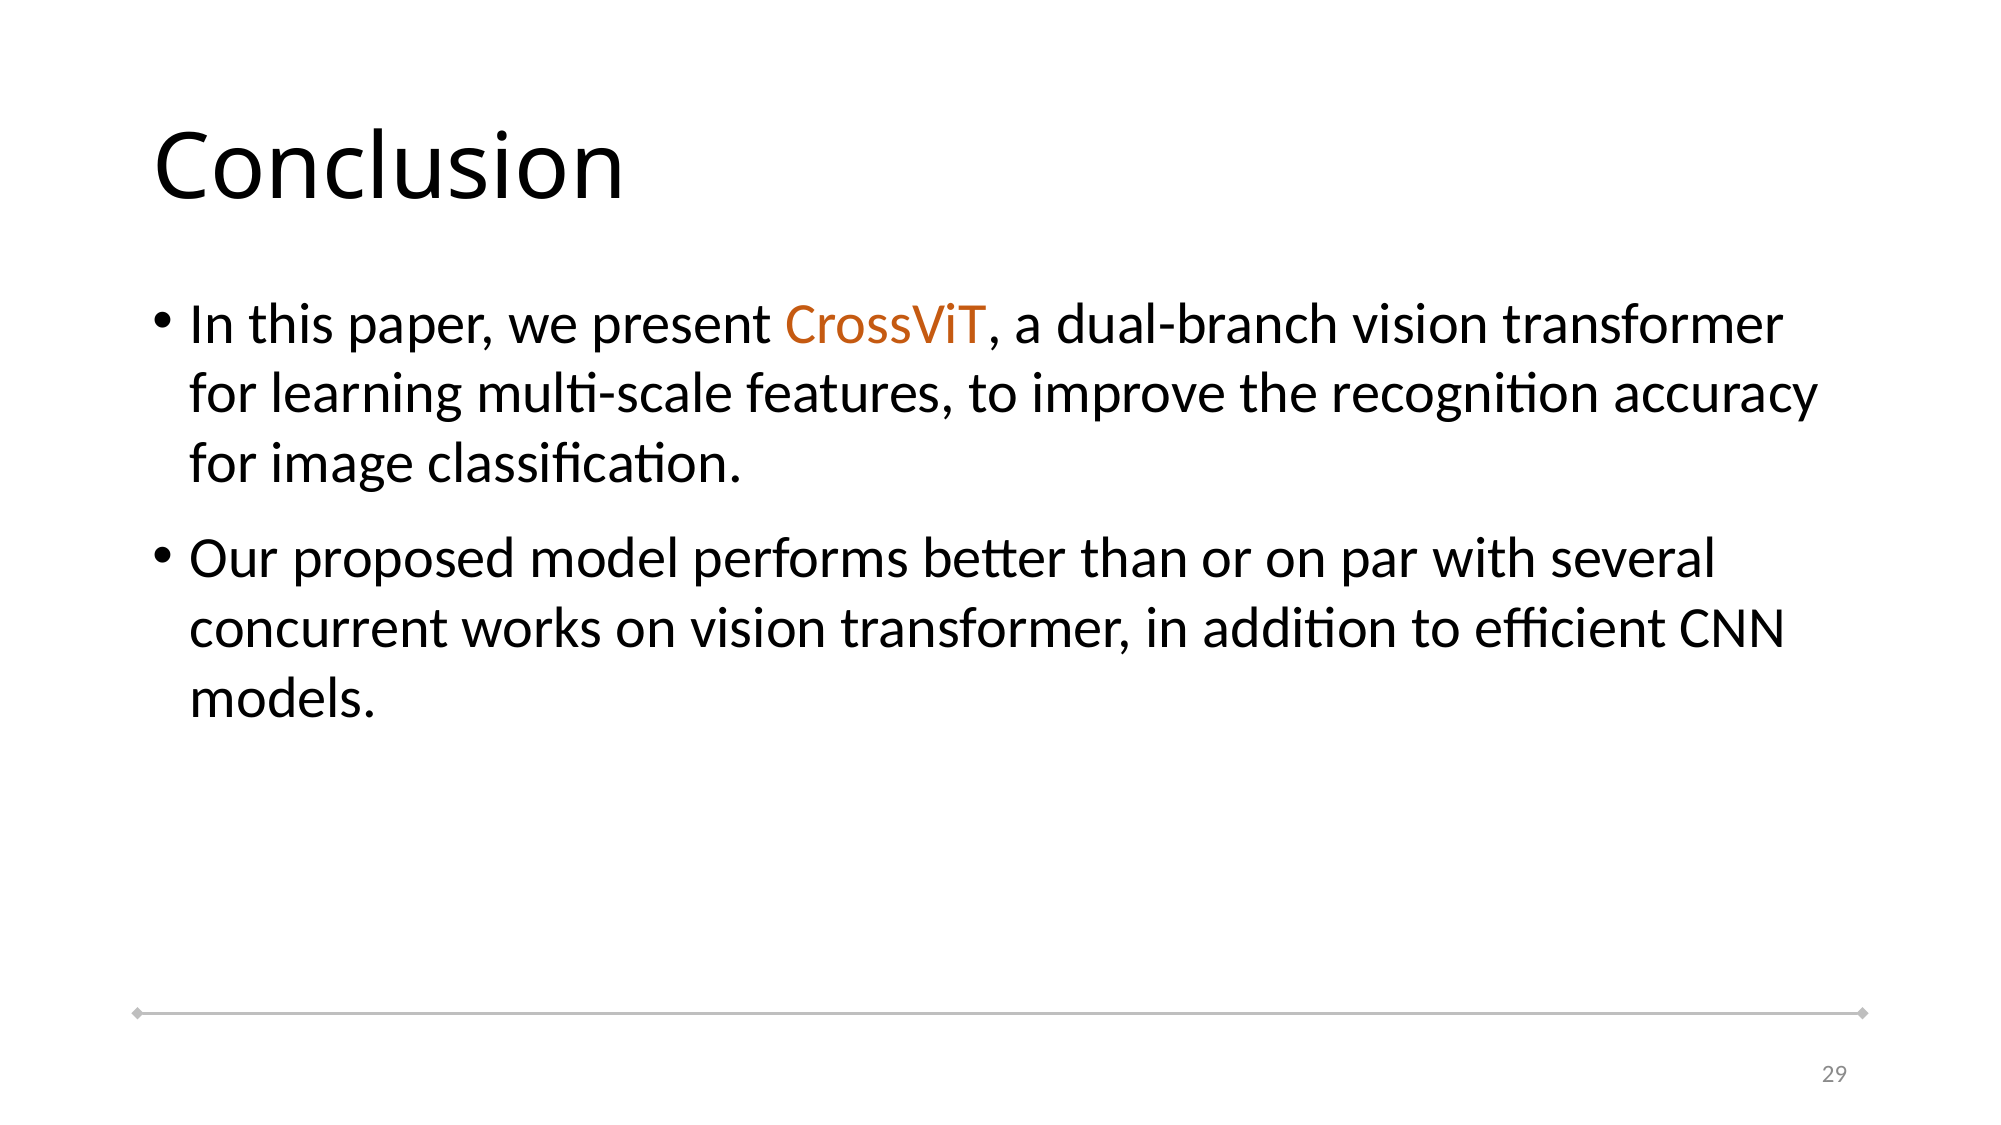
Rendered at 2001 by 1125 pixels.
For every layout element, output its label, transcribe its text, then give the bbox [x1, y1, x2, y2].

list In this paper, we present CrossViT, a dual-branch vision transformer for learning multi-scale features, to improve the recognition accuracy for image classification. Our proposed model performs better than or on par with several concurrent works on vision transformer, in addition to efficient CNN models. [137, 277, 1863, 1012]
slide_number 29 [1412, 1042, 1863, 1103]
title Conclusion [137, 59, 1863, 277]
